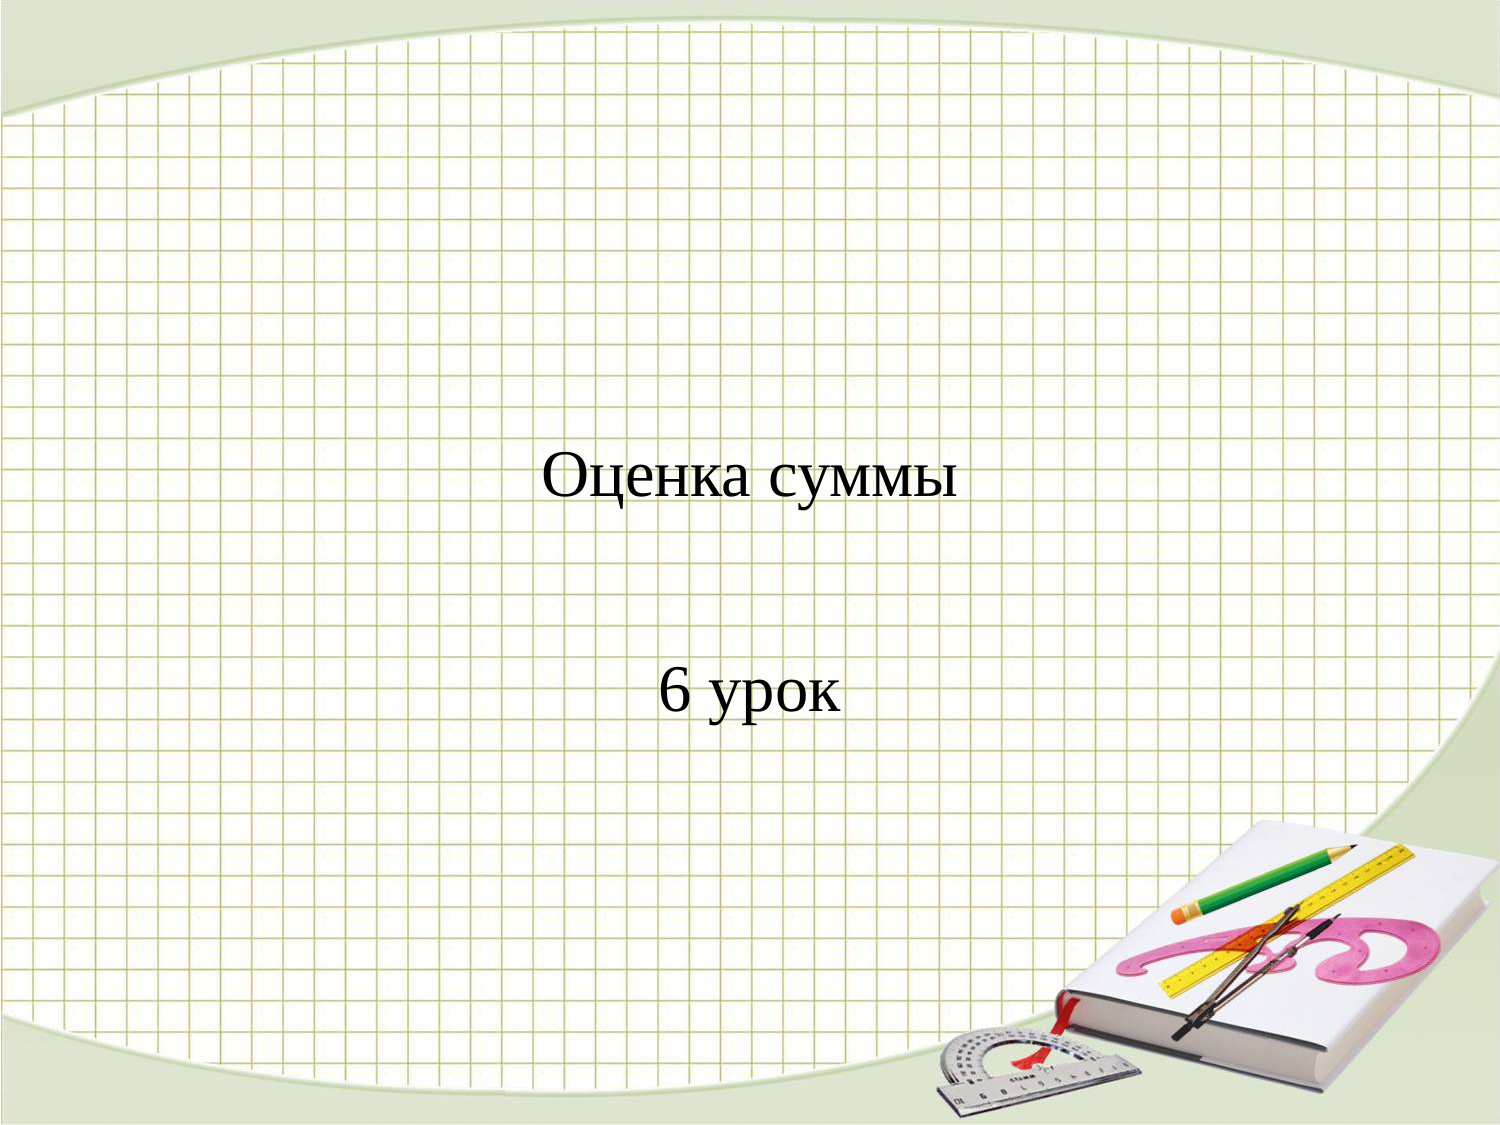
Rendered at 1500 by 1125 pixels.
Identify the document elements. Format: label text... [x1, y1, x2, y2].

subtitle 6 урок [225, 637, 1275, 925]
title Оценка суммы [112, 349, 1388, 591]
picture [0, 0, 1500, 1125]
